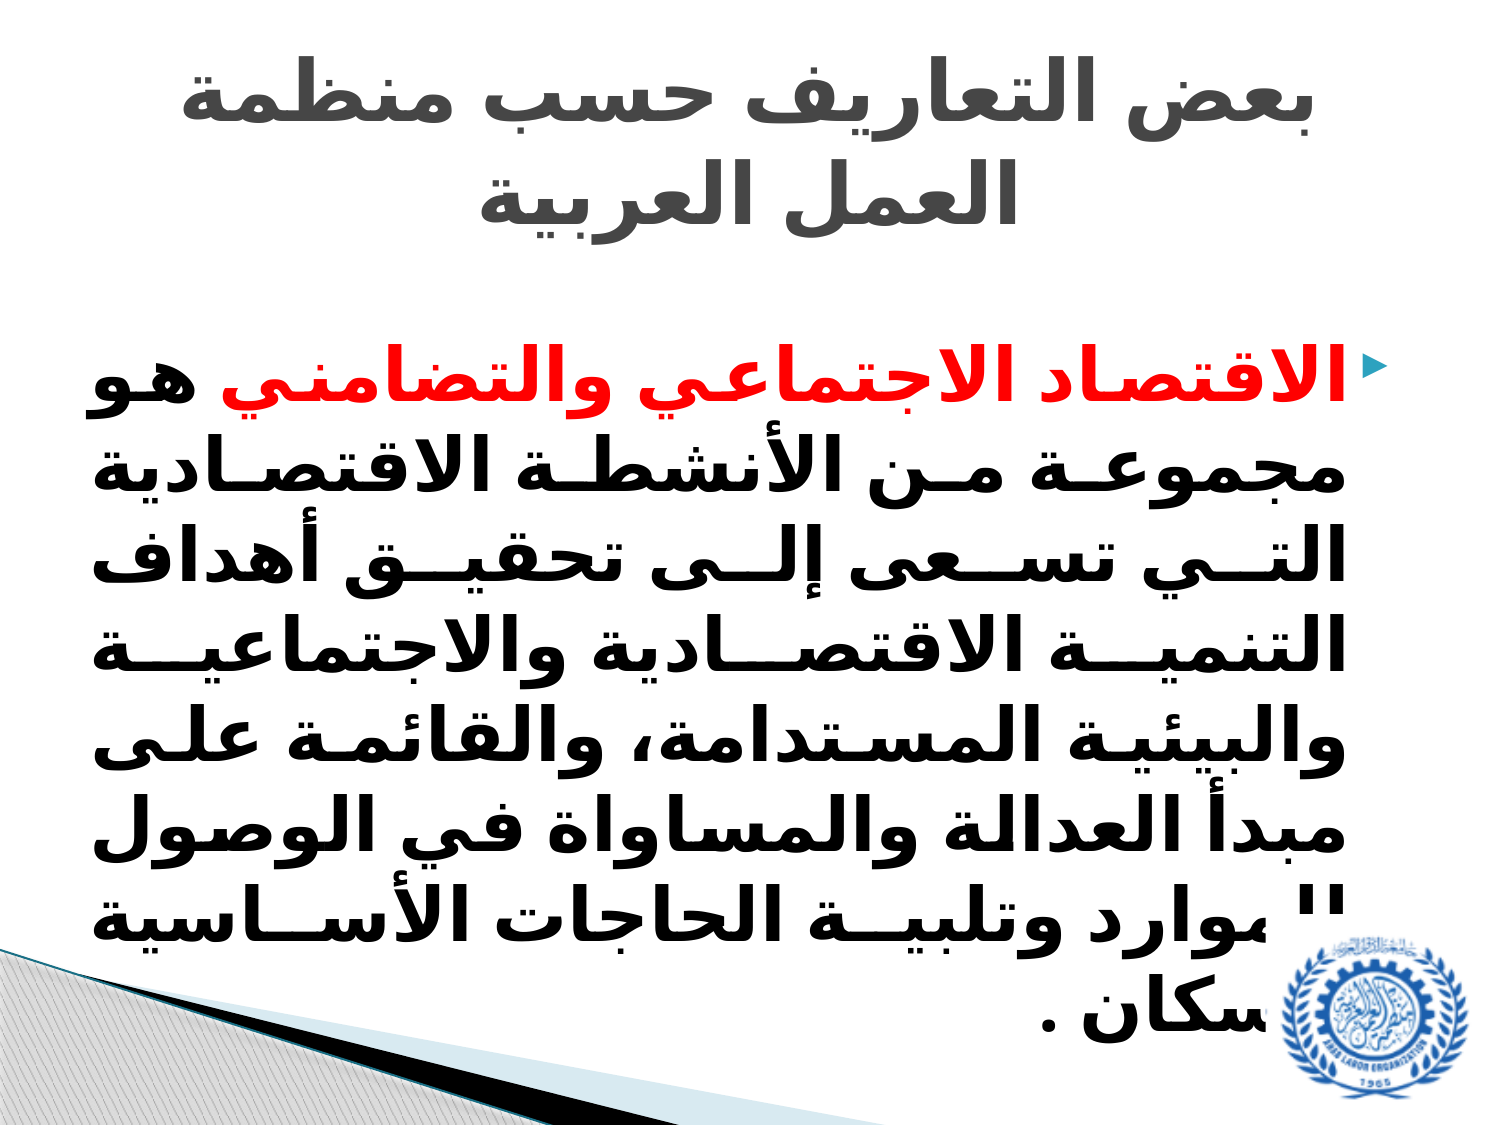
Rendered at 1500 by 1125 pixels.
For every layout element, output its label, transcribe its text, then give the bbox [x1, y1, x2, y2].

list الاقتصاد الاجتماعي والتضامني هو مجموعة من الأنشطة الاقتصادية التي تسعى إلى تحقيق أهداف التنمية الاقتصادية والاجتماعية والبيئية المستدامة، والقائمة على مبدأ العدالة والمساواة في الوصول للموارد وتلبية الحاجات الأساسية للسكان . [75, 243, 1425, 986]
title بعض التعاريف حسب منظمة العمل العربية [75, 45, 1425, 233]
picture [1265, 913, 1500, 1125]
